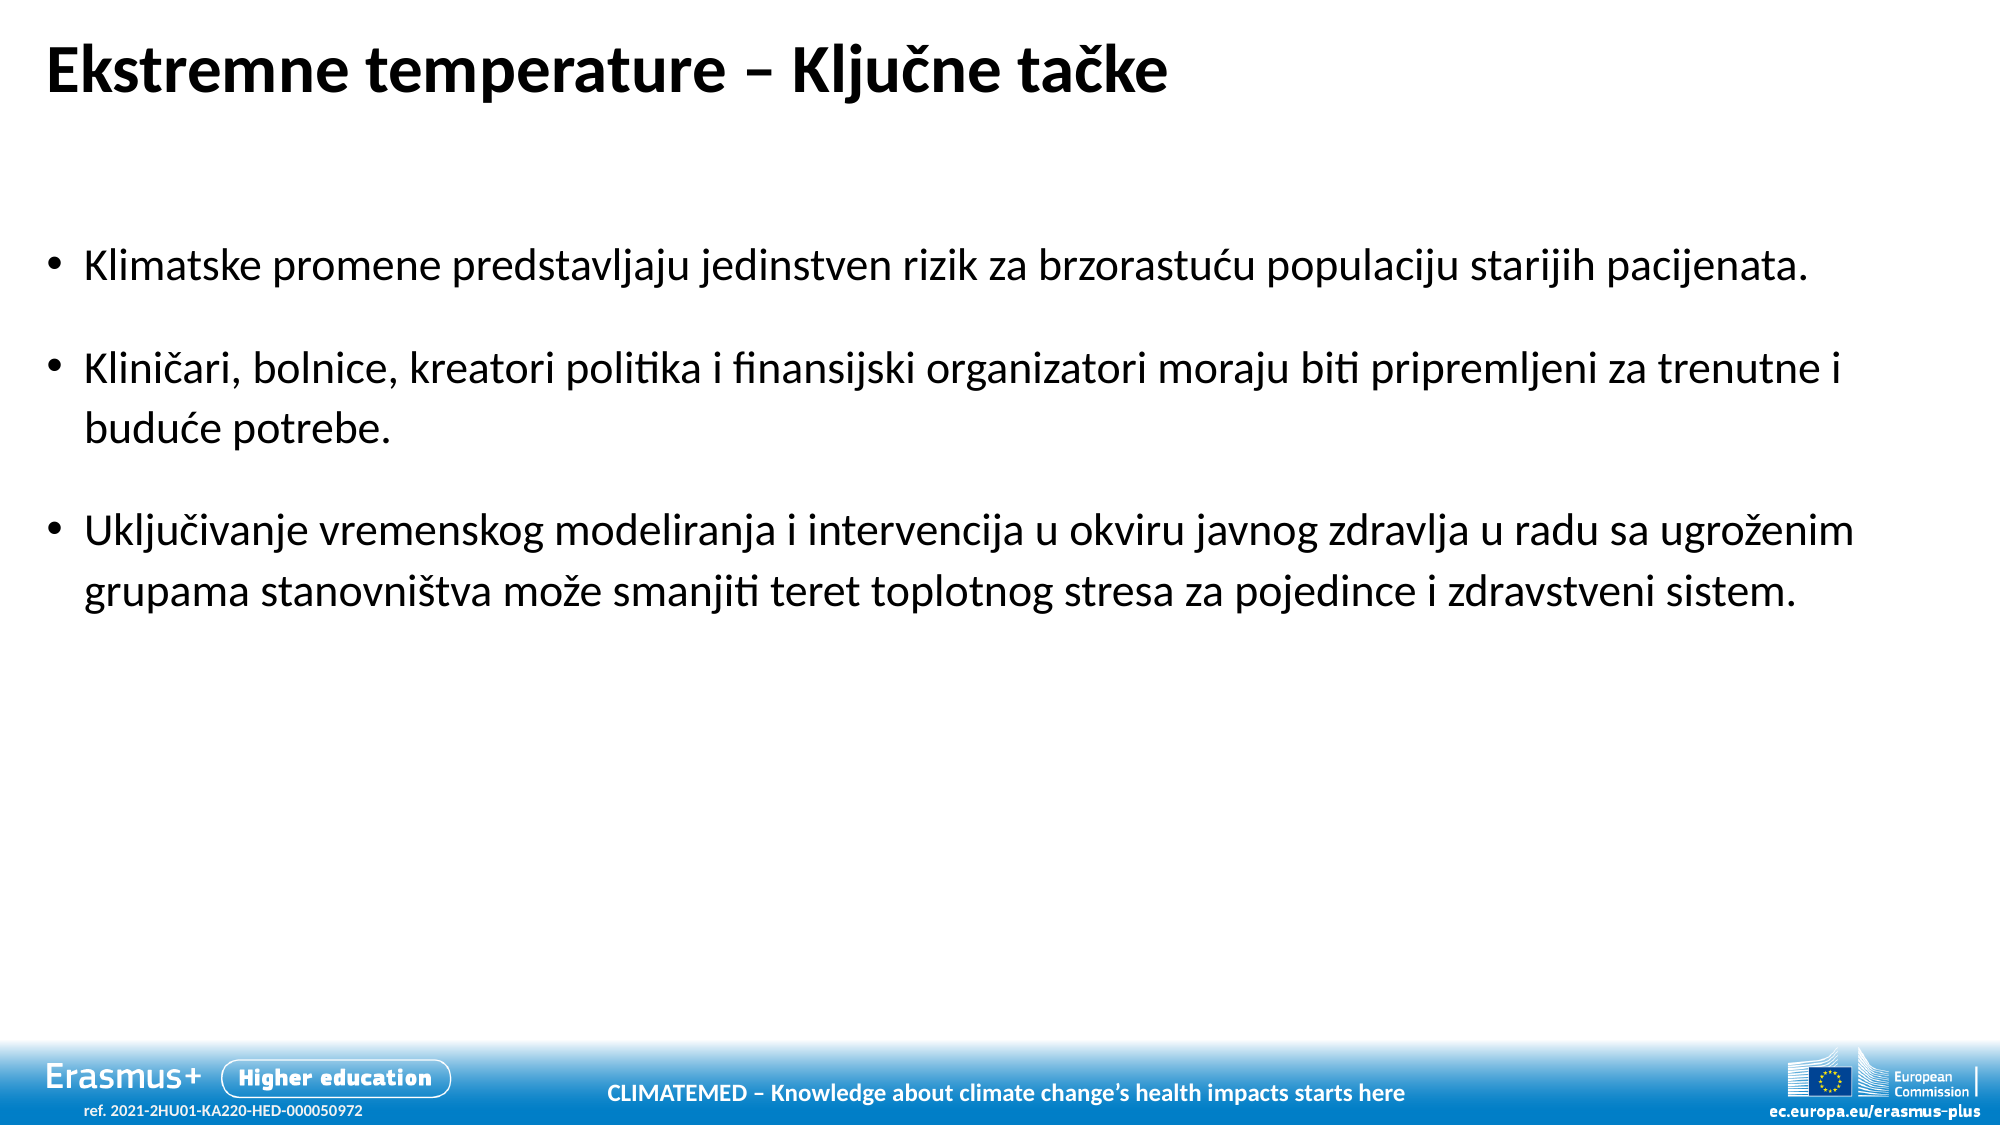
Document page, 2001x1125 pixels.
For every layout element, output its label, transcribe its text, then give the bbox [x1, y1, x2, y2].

title Ekstremne temperature – Ključne tačke [31, 25, 1984, 116]
picture [0, 899, 2000, 1125]
list Klimatske promene predstavljaju jedinstven rizik za brzorastuću populaciju starijih pacijenata. Kliničari, bolnice, kreatori politika i finansijski organizatori moraju biti pripremljeni za trenutne i buduće potrebe. Uključivanje vremenskog modeliranja i intervencija u okviru javnog zdravlja u radu sa ugroženim grupama stanovništva može smanjiti teret toplotnog stresa za pojedince i zdravstveni sistem. [31, 222, 1984, 1035]
